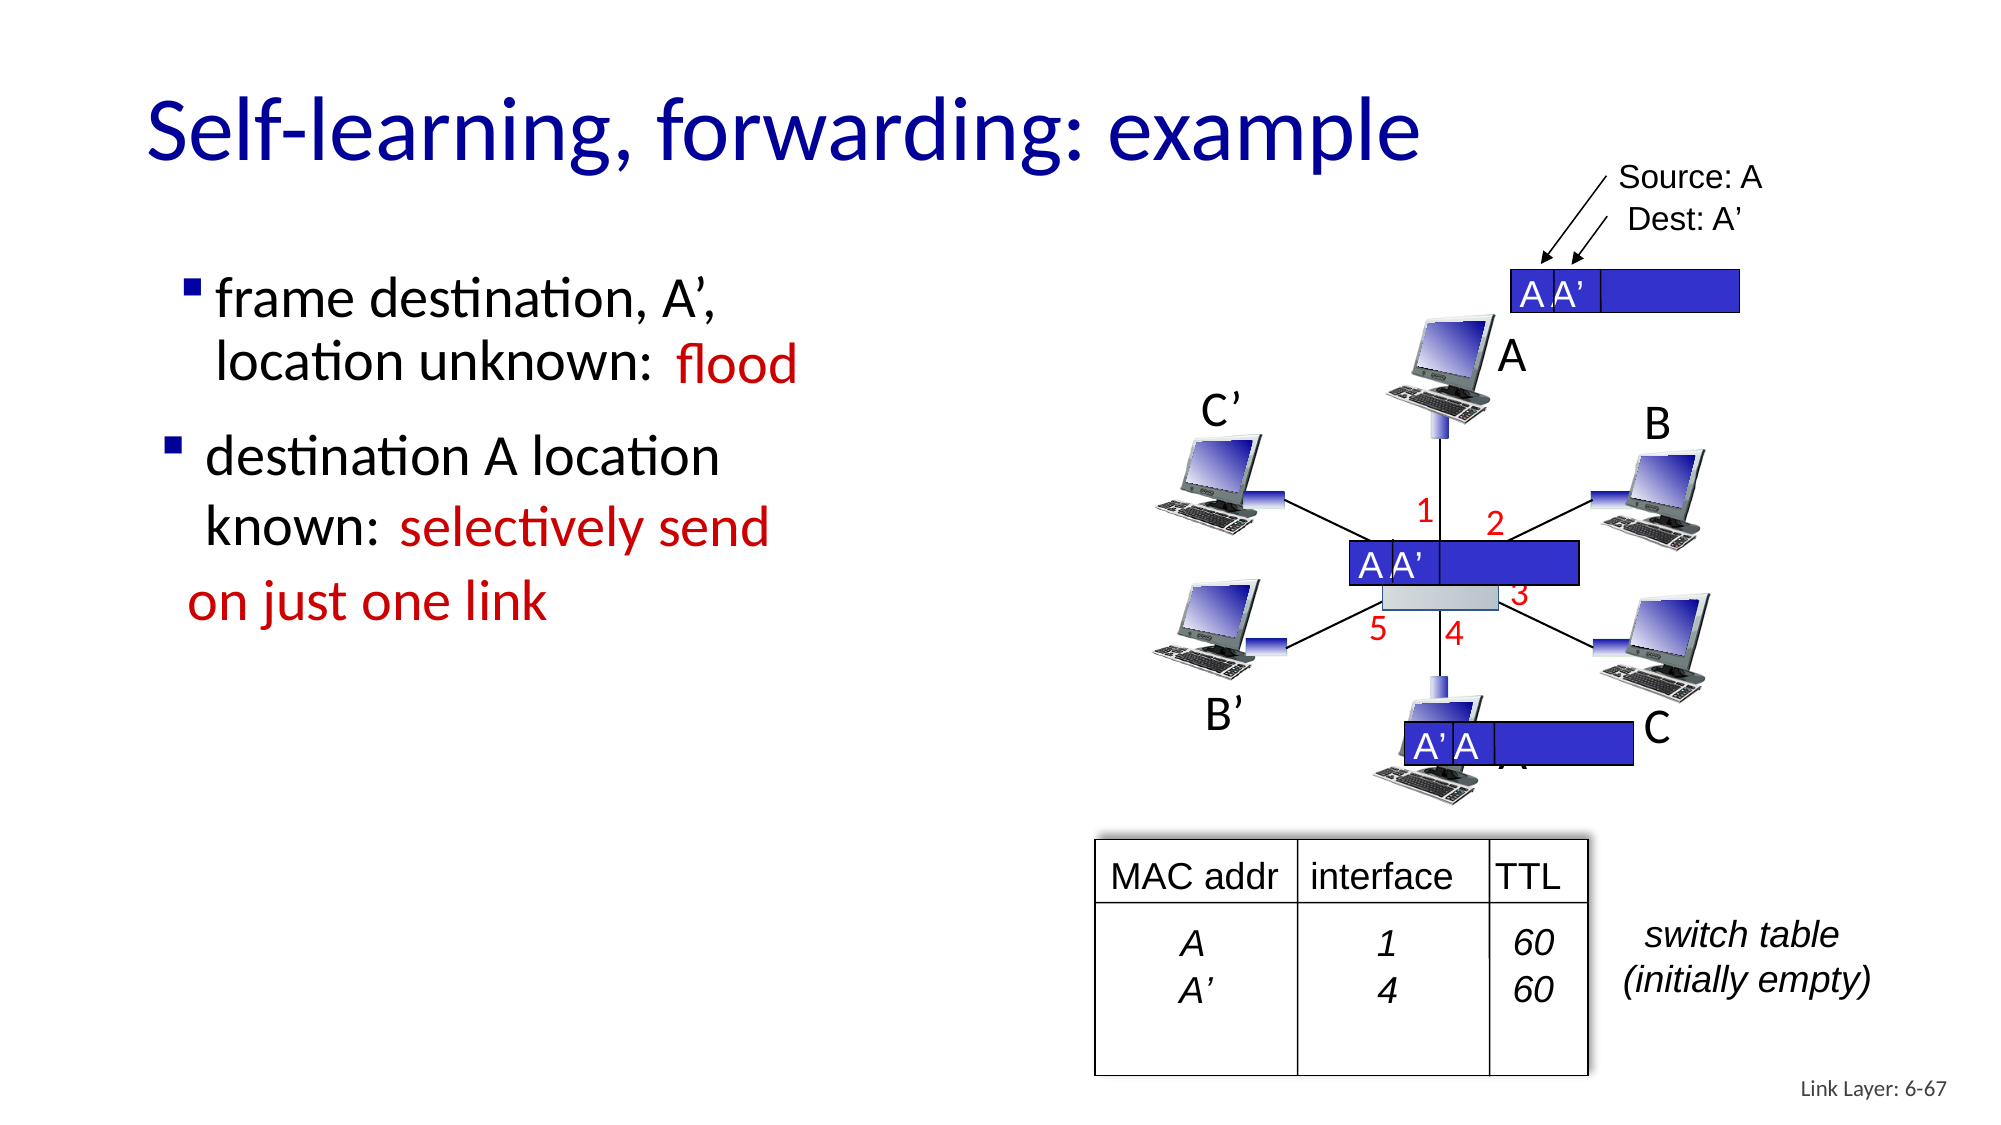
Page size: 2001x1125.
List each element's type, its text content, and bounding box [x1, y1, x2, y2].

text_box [1540, 147, 1779, 265]
text_box flood [661, 317, 814, 403]
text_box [1163, 957, 1570, 1019]
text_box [1399, 714, 1634, 776]
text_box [1125, 309, 1713, 813]
slide_number Link Layer: 6-67 [1512, 1056, 1963, 1117]
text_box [1093, 839, 1589, 1077]
text_box destination A location known: [145, 410, 809, 566]
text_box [1344, 533, 1579, 595]
text_box switch table (initially empty) [1607, 903, 1888, 1008]
title Self-learning, forwarding: example [131, 57, 1857, 205]
text_box frame destination, A’, location unknown: [142, 259, 807, 415]
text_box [1164, 910, 1570, 957]
text_box selectively send on just one link [172, 487, 898, 694]
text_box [1505, 262, 1740, 323]
